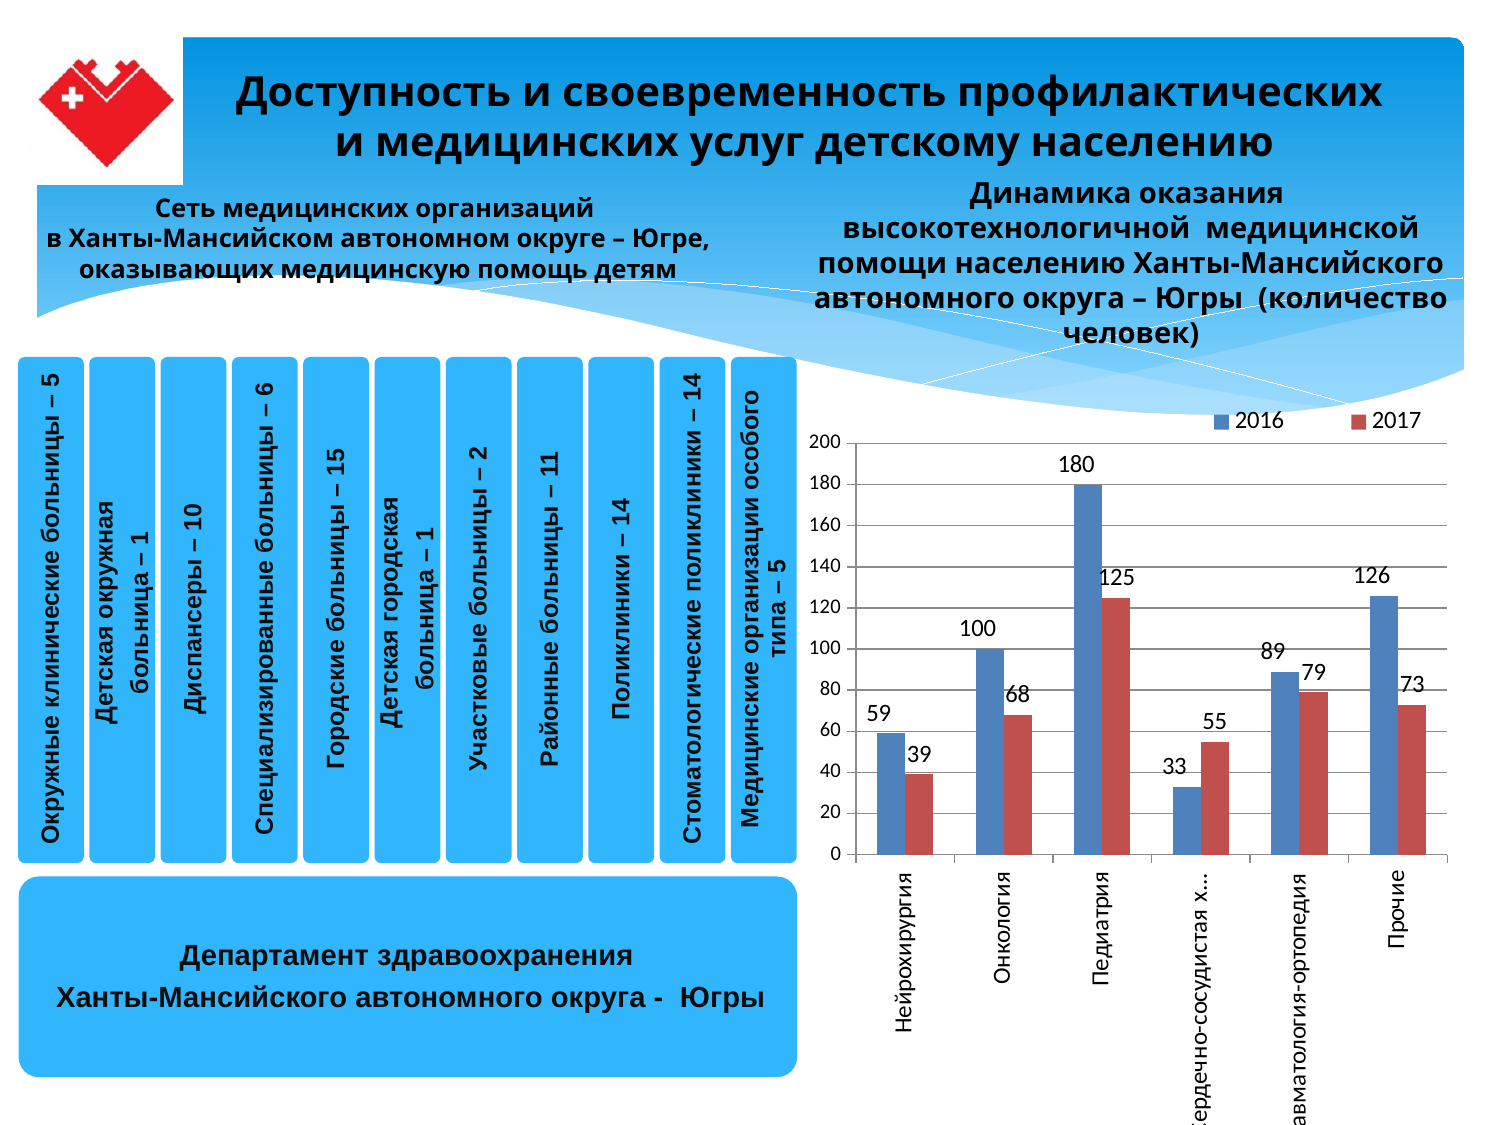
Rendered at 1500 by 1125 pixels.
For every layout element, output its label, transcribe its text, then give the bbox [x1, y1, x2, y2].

chart [808, 385, 1500, 1125]
picture [29, 30, 184, 185]
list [17, 356, 798, 1095]
title Доступность и своевременность профилактических и медицинских услуг детскому населению [206, 45, 1414, 185]
list Сеть медицинских организаций в Ханты-Мансийском автономном округе – Югре, оказывающих медицинскую помощь детям [29, 172, 727, 303]
list Динамика оказания высокотехнологичной медицинской помощи населению Ханты-Мансийского автономного округа – Югры (количество человек) [761, 184, 1500, 374]
